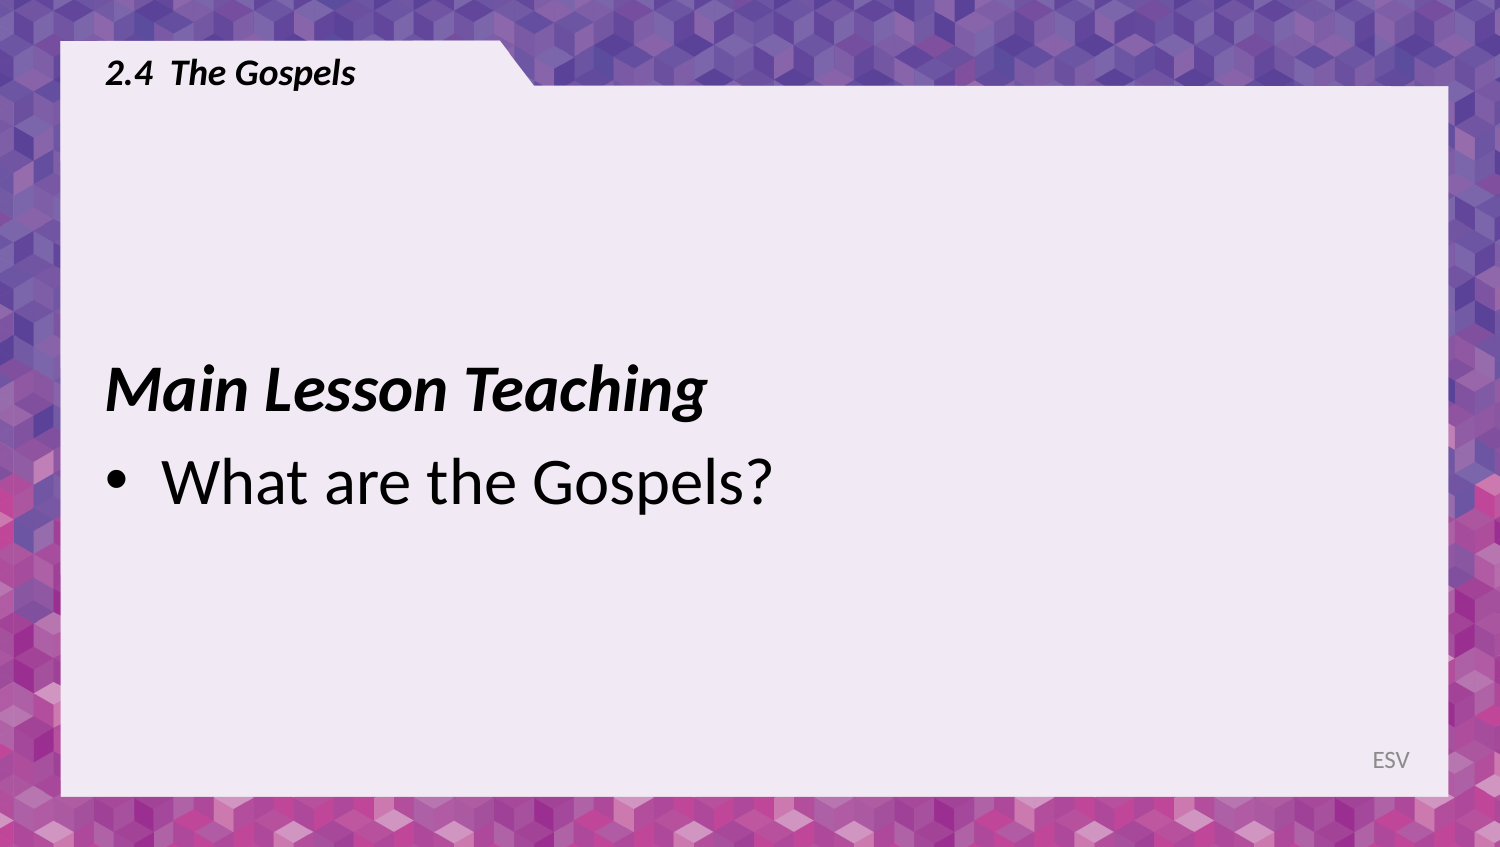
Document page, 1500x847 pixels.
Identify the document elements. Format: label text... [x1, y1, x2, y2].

footer ESV [950, 736, 1425, 782]
picture [0, 0, 1500, 847]
list Main Lesson Teaching What are the Gospels? [89, 141, 1403, 722]
title 2.4 The Gospels [89, 33, 1420, 108]
